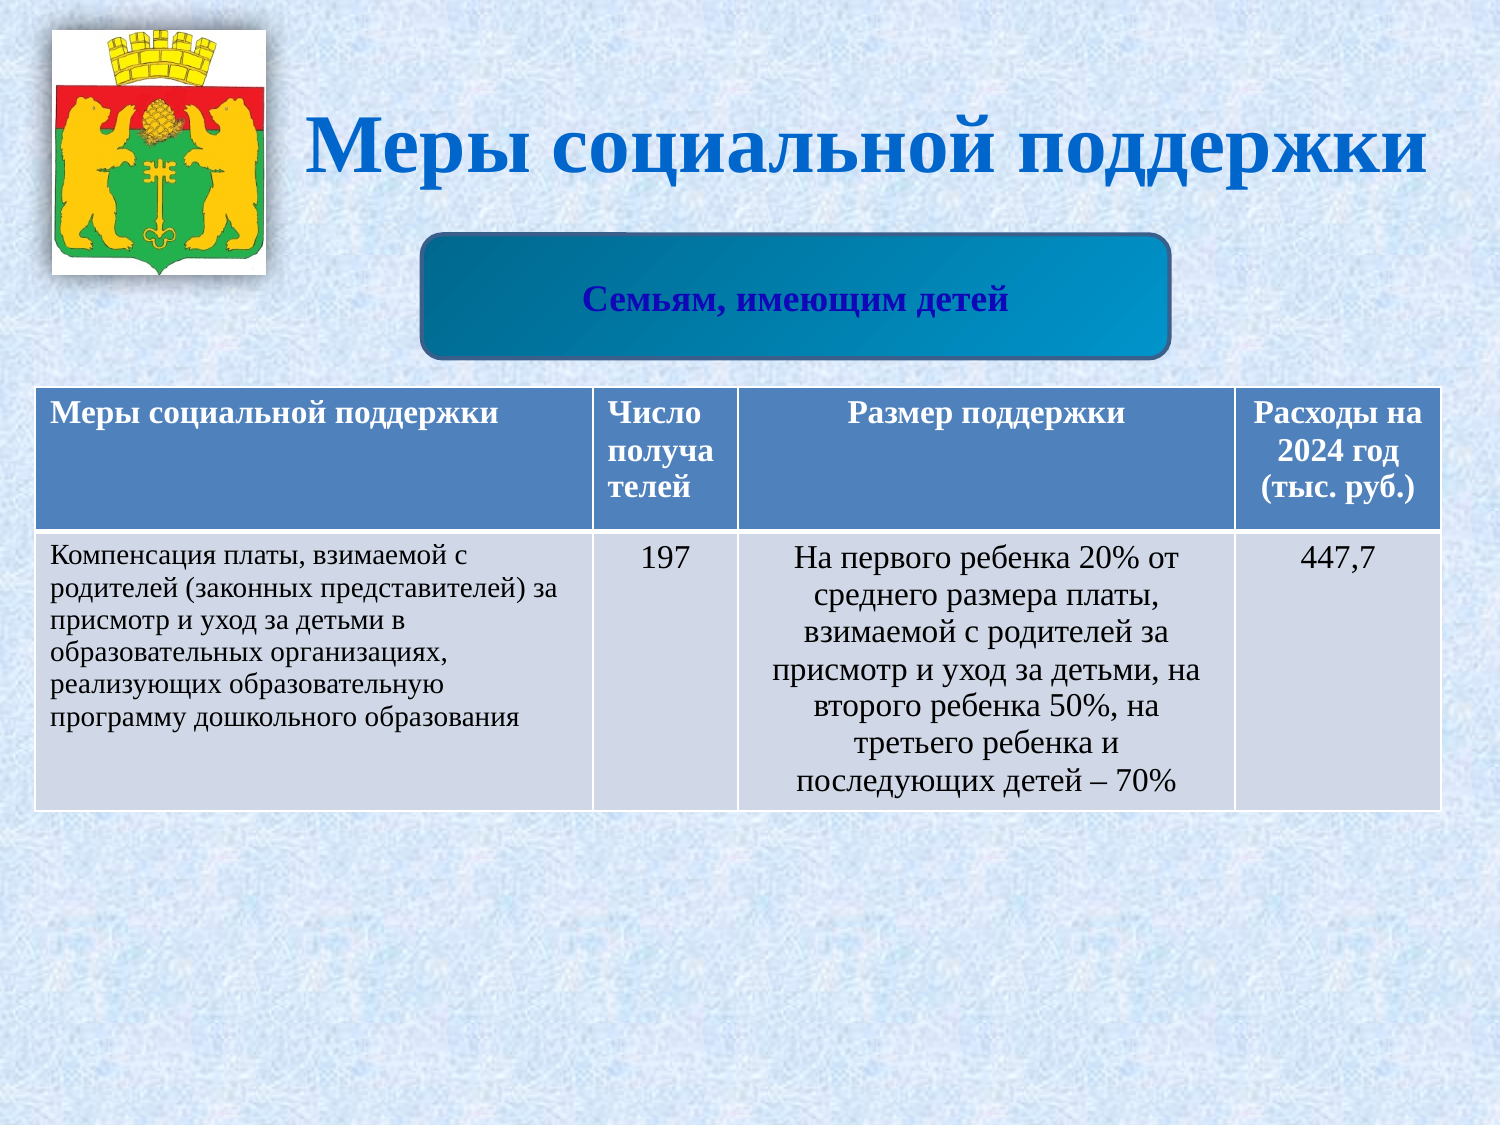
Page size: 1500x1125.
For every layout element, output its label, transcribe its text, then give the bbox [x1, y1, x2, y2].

picture [0, 0, 1500, 1125]
table_cell 447,7 [1236, 534, 1440, 810]
table_cell На первого ребенка 20% от среднего размера платы, взимаемой с родителей за присмотр и уход за детьми, на второго ребенка 50%, на третьего ребенка и последующих детей – 70% [739, 534, 1234, 810]
table_cell 197 [594, 534, 737, 810]
title Меры социальной поддержки [286, 44, 1466, 233]
table_header Расходы на 2024 год (тыс. руб.) [1236, 388, 1440, 529]
table_header Число получателей [594, 388, 737, 529]
text_box Семьям, имеющим детей [419, 232, 1172, 361]
table_header Размер поддержки [739, 388, 1234, 529]
table_header Меры социальной поддержки [36, 388, 592, 529]
table_cell Компенсация платы, взимаемой с родителей (законных представителей) за присмотр и уход за детьми в образовательных организациях, реализующих образовательную программу дошкольного образования [36, 534, 592, 810]
